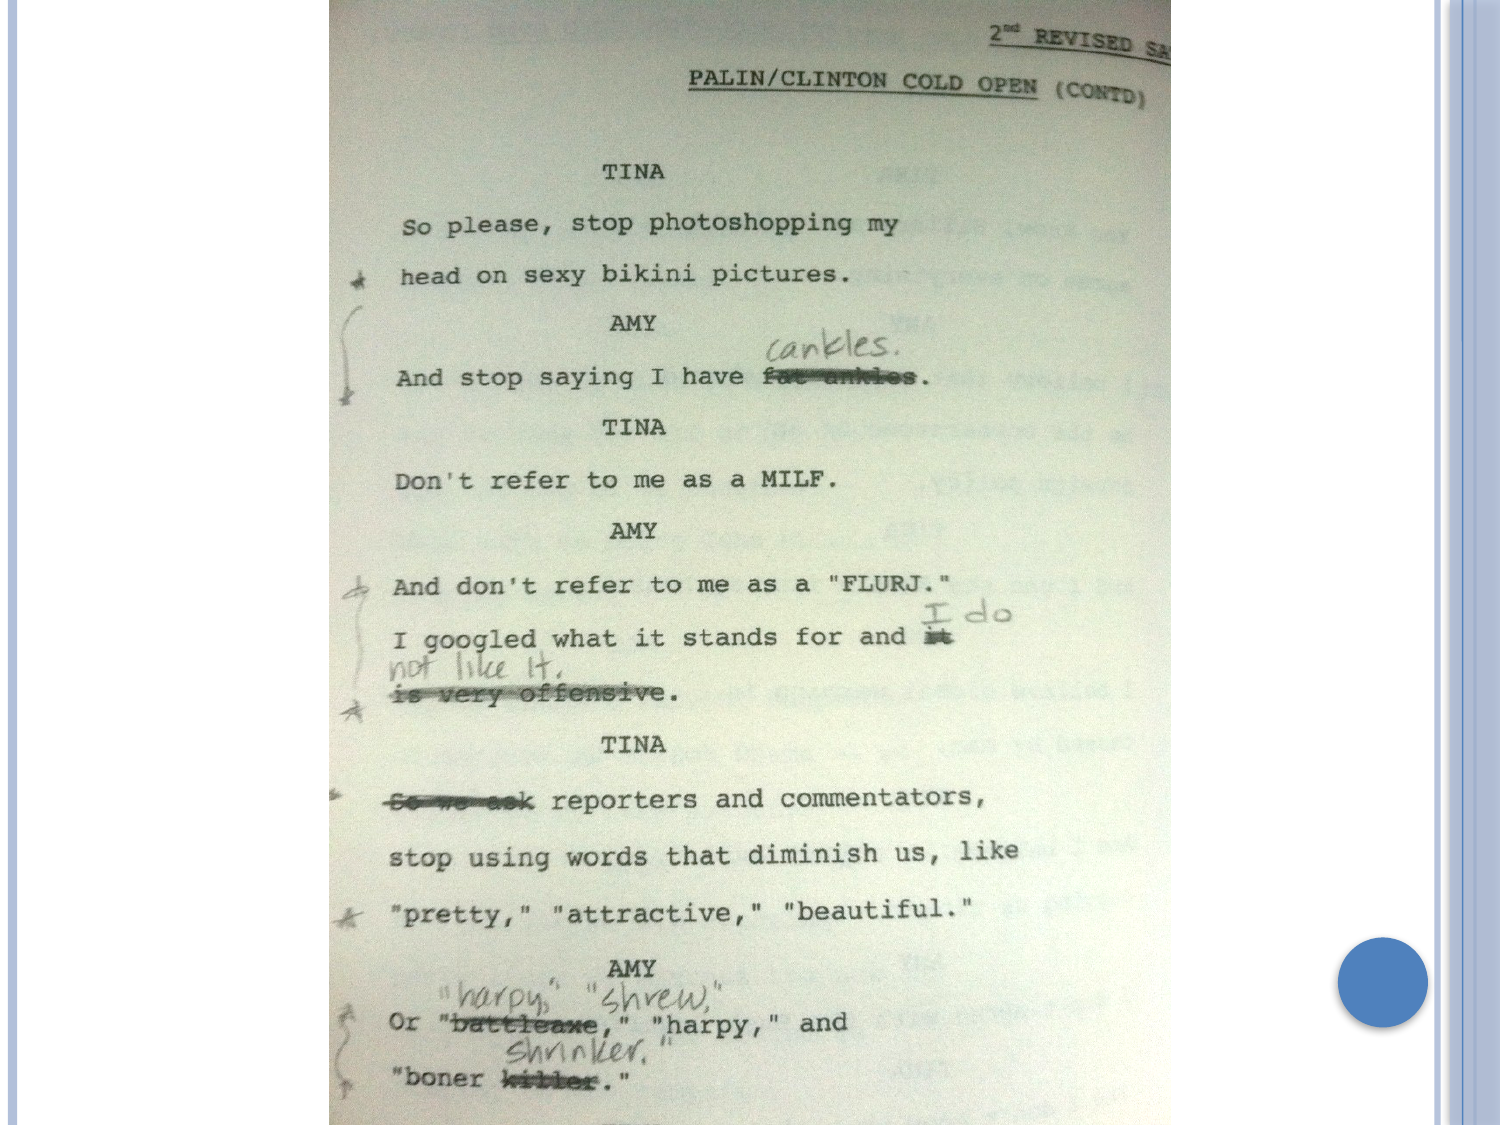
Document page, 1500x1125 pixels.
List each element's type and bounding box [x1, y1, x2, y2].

picture [329, 0, 1171, 1125]
